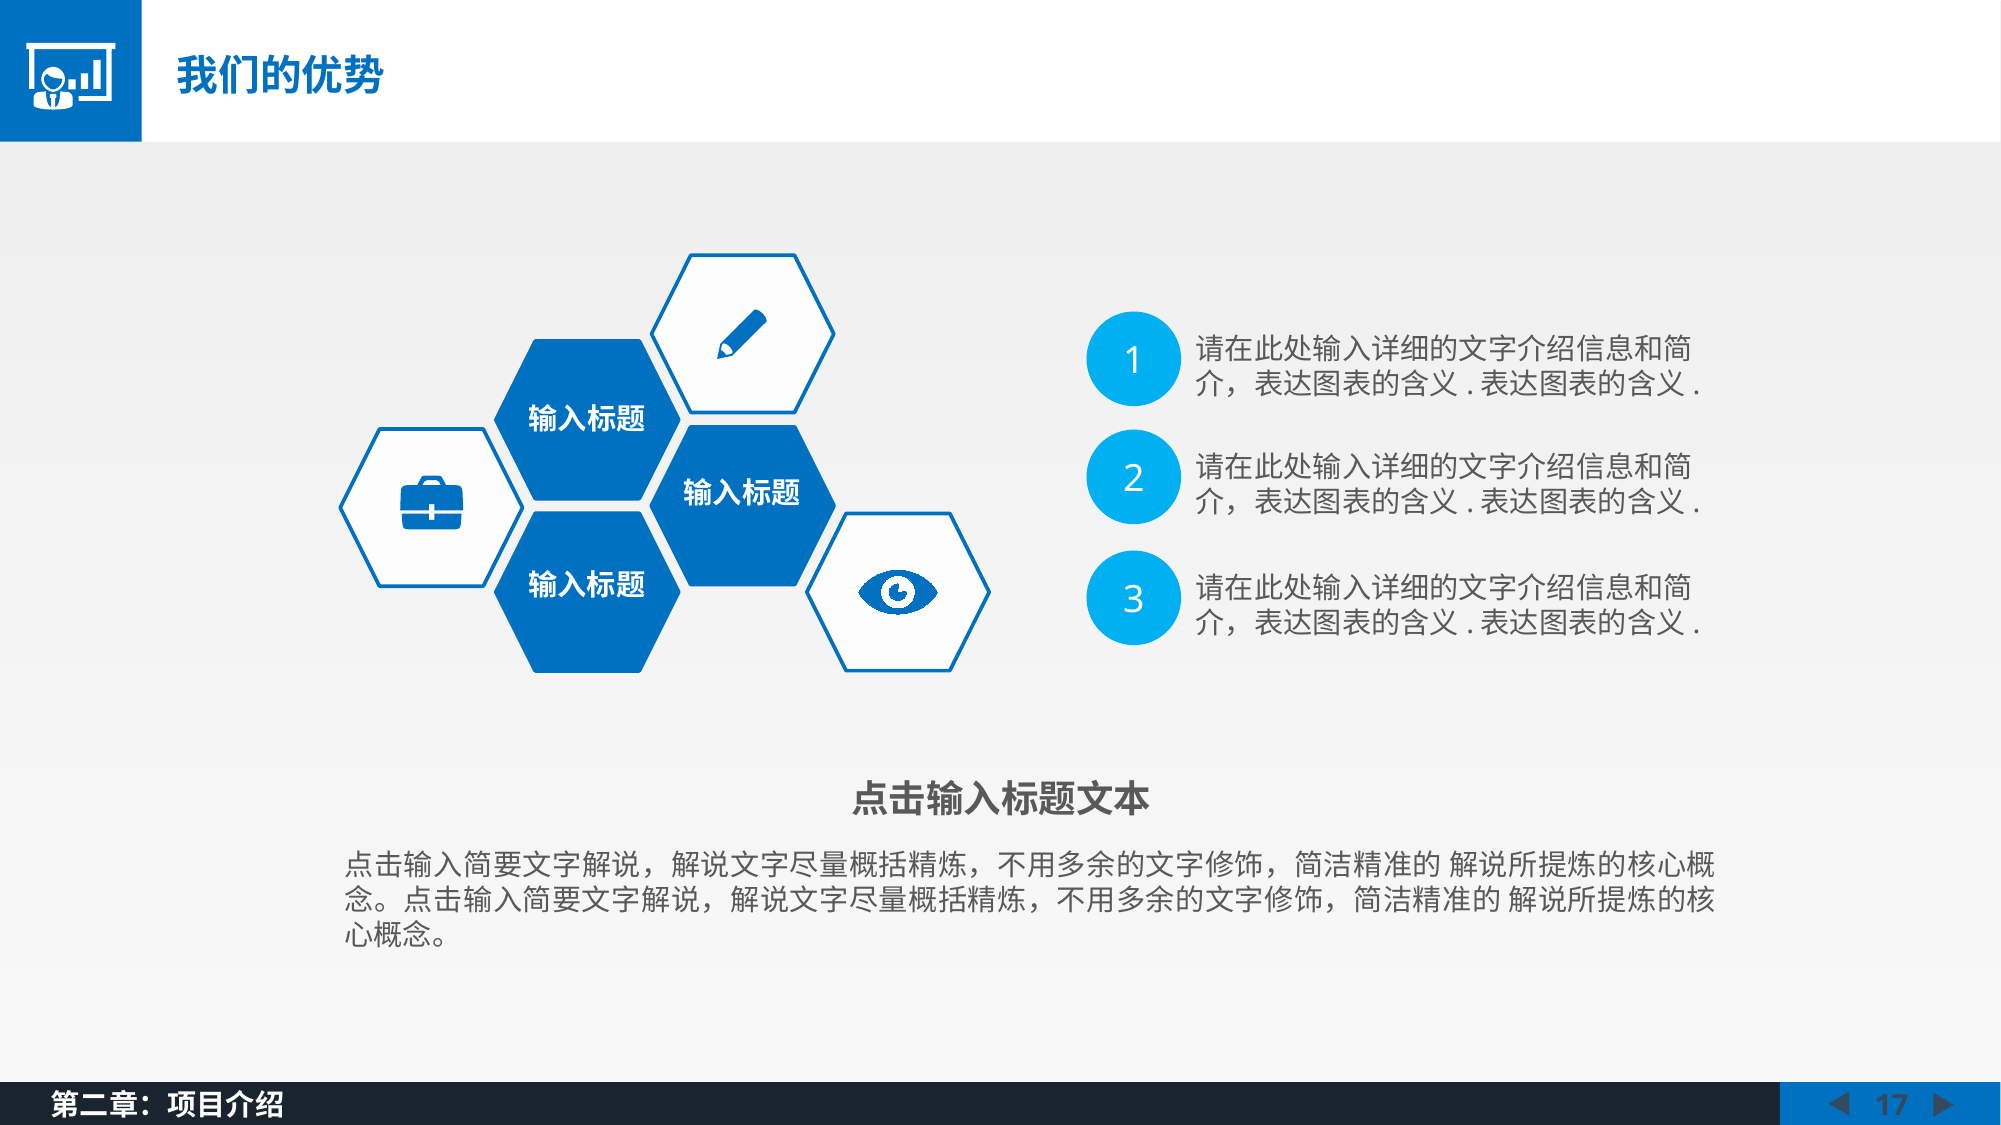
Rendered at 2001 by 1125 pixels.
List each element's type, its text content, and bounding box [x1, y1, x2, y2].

text_box 请在此处输入详细的文字介绍信息和简介，表达图表的含义.表达图表的含义. [1181, 561, 1709, 693]
text_box [0, 0, 144, 144]
text_box 请在此处输入详细的文字介绍信息和简介，表达图表的含义.表达图表的含义. [1181, 322, 1709, 440]
text_box 1 [1084, 309, 1181, 409]
text_box 我们的优势 [161, 59, 859, 138]
text_box 点击输入简要文字解说，解说文字尽量概括精炼，不用多余的文字修饰，简洁精准的 解说所提炼的核心概念。点击输入简要文字解说，解说文字尽量概括精炼，不用多余的文字修饰，简洁精准的 解说所提炼的核心概念。 [344, 846, 1716, 952]
text_box [144, 0, 2001, 144]
text_box [339, 1080, 1778, 1125]
text_box 点击输入标题文本 [851, 775, 1197, 821]
text_box [33, 91, 73, 110]
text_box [399, 308, 938, 615]
text_box [26, 42, 116, 101]
text_box 请在此处输入详细的文字介绍信息和简介，表达图表的含义.表达图表的含义. [1181, 440, 1709, 561]
text_box 17 [1779, 1078, 2001, 1125]
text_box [340, 255, 990, 671]
text_box 3 [1084, 548, 1181, 648]
text_box 2 [1084, 427, 1181, 527]
text_box 第二章：项目介绍 [0, 1078, 339, 1125]
